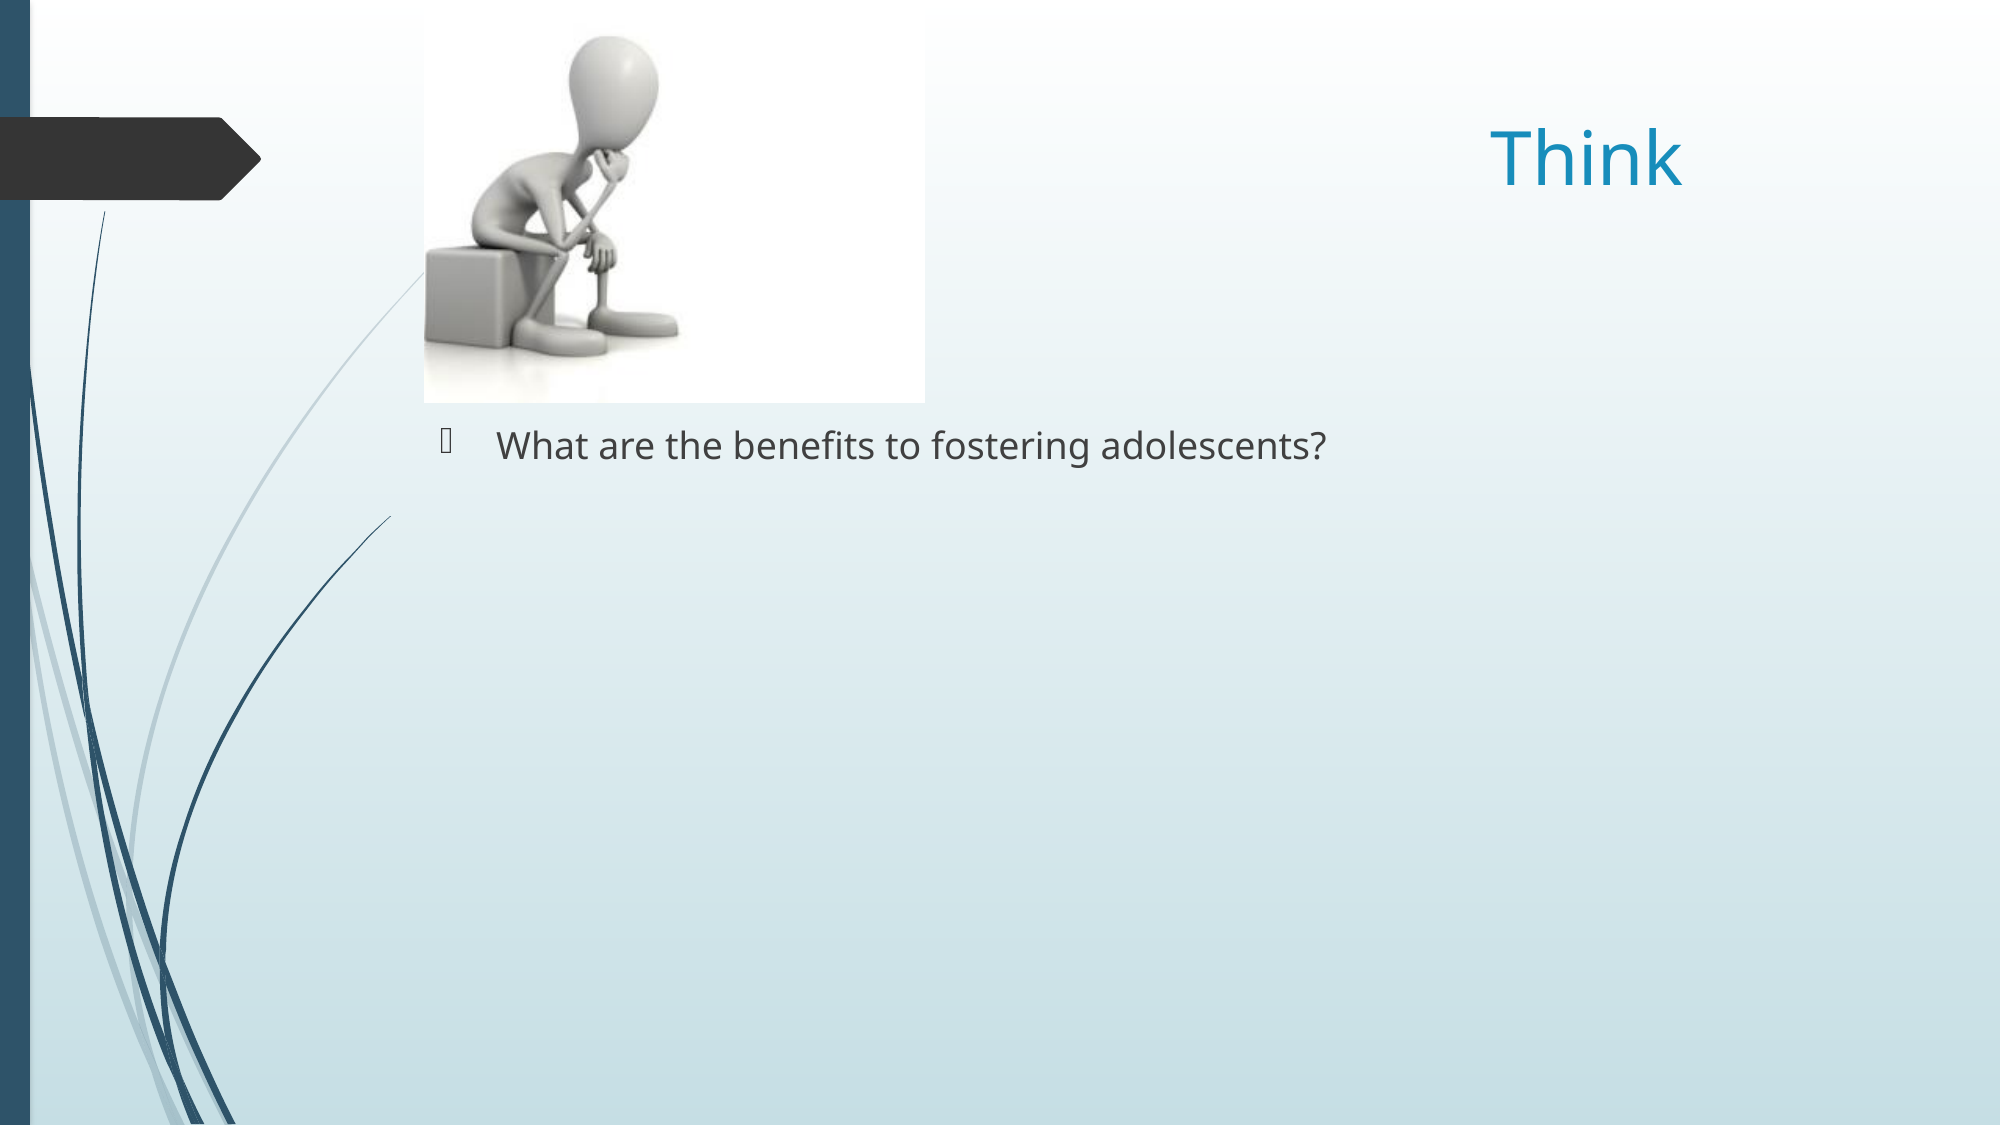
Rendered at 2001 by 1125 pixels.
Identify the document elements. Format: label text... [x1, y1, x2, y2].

title Think About It… [929, 102, 1888, 313]
list What are the benefits to fostering adolescents? [424, 414, 1888, 1043]
picture [424, 0, 925, 404]
